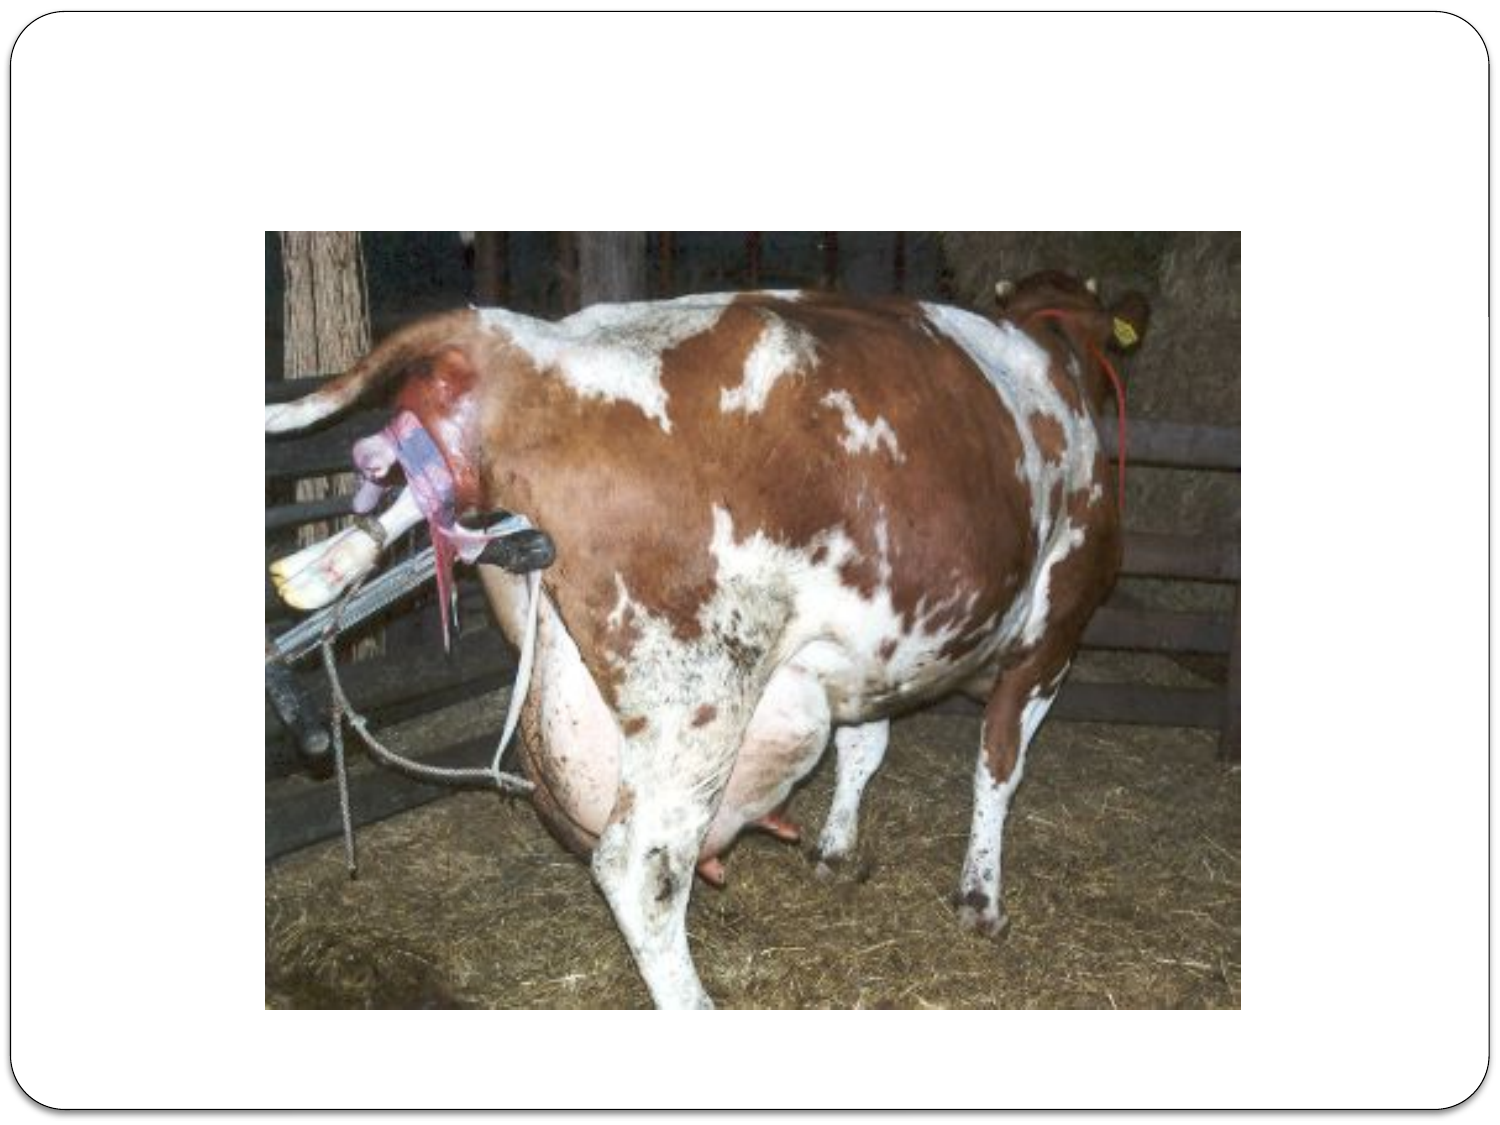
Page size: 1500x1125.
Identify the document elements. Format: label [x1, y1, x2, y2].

picture [265, 231, 1241, 1010]
